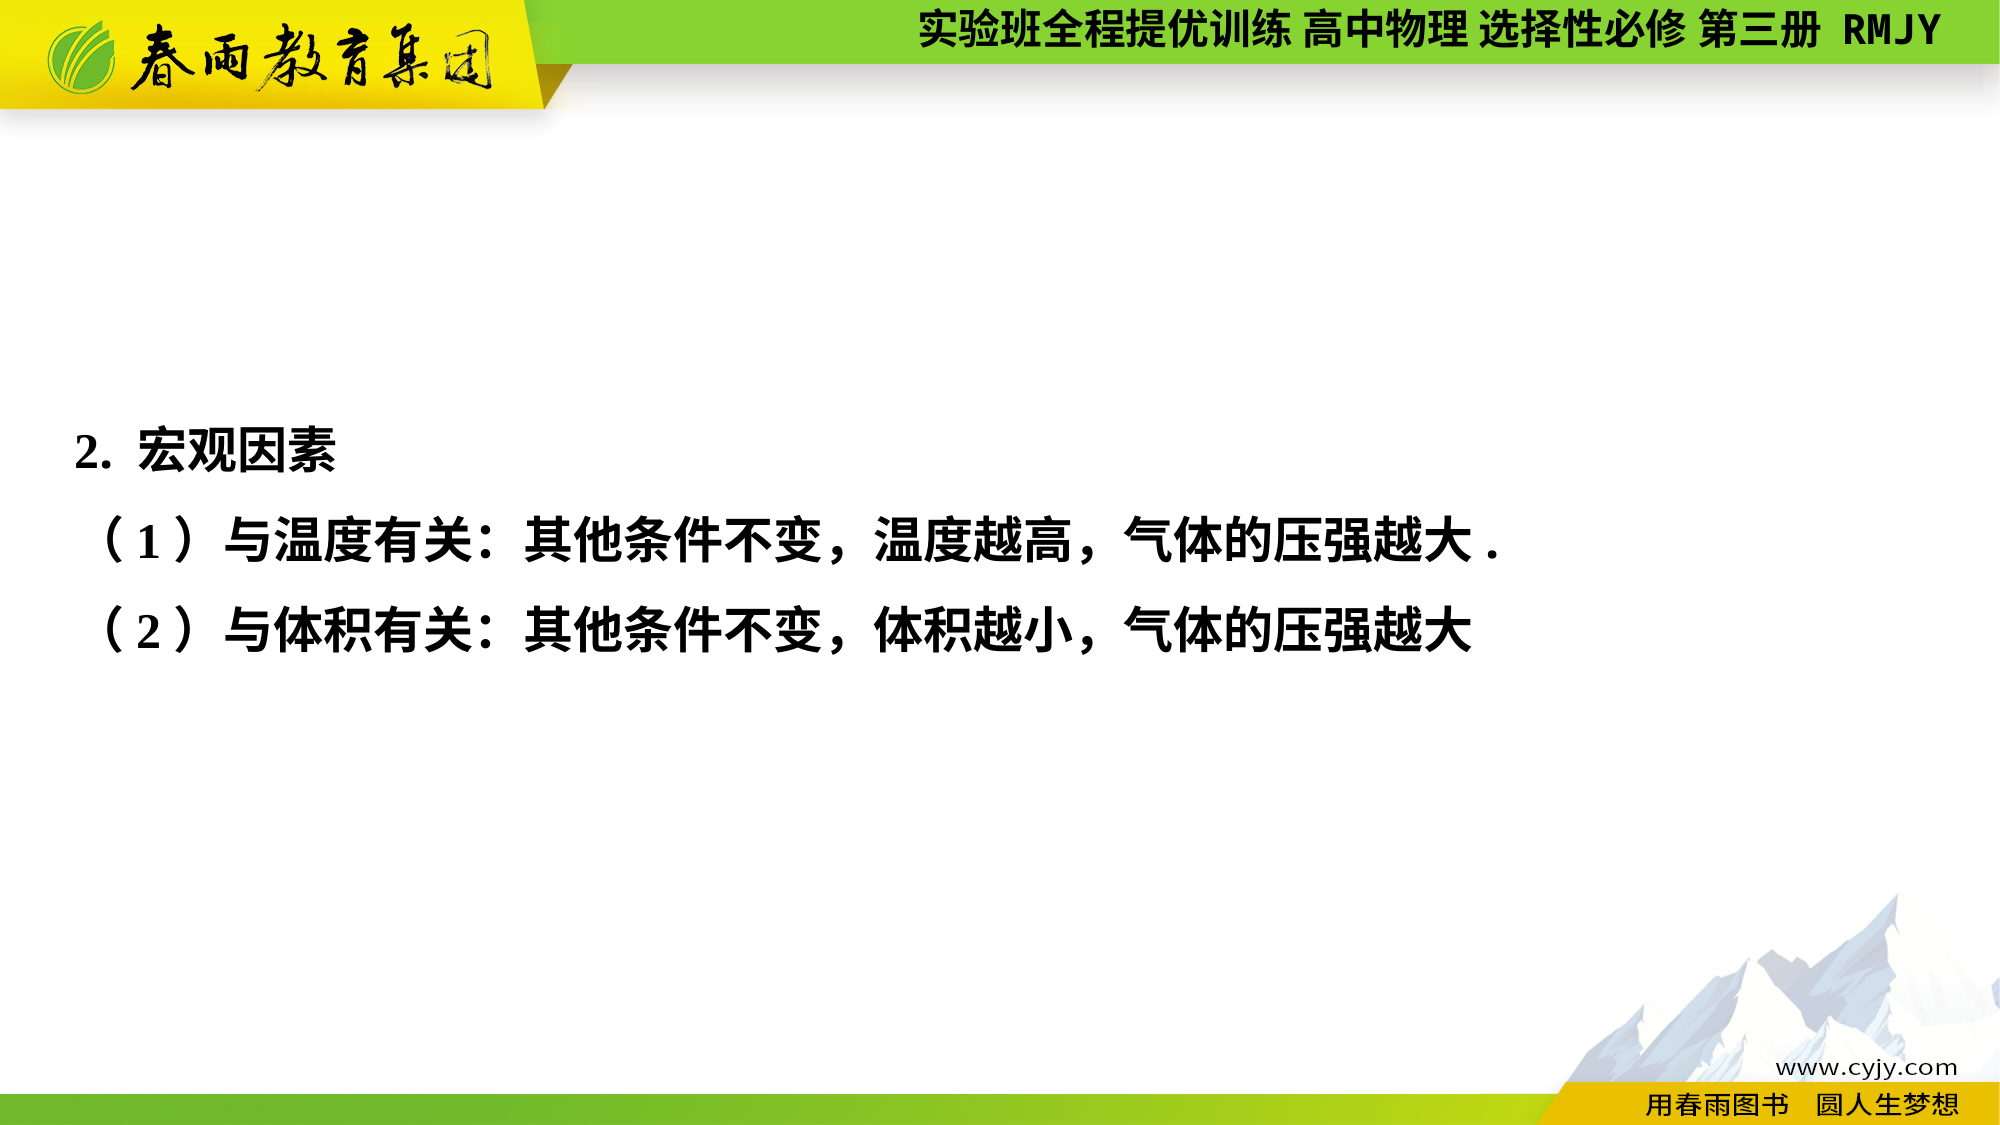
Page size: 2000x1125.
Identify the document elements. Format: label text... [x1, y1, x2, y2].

list 2. 宏观因素 （1）与温度有关：其他条件不变，温度越高，气体的压强越大. （2）与体积有关：其他条件不变，体积越小，气体的压强越大 [59, 380, 1944, 657]
picture [0, 0, 2000, 1125]
